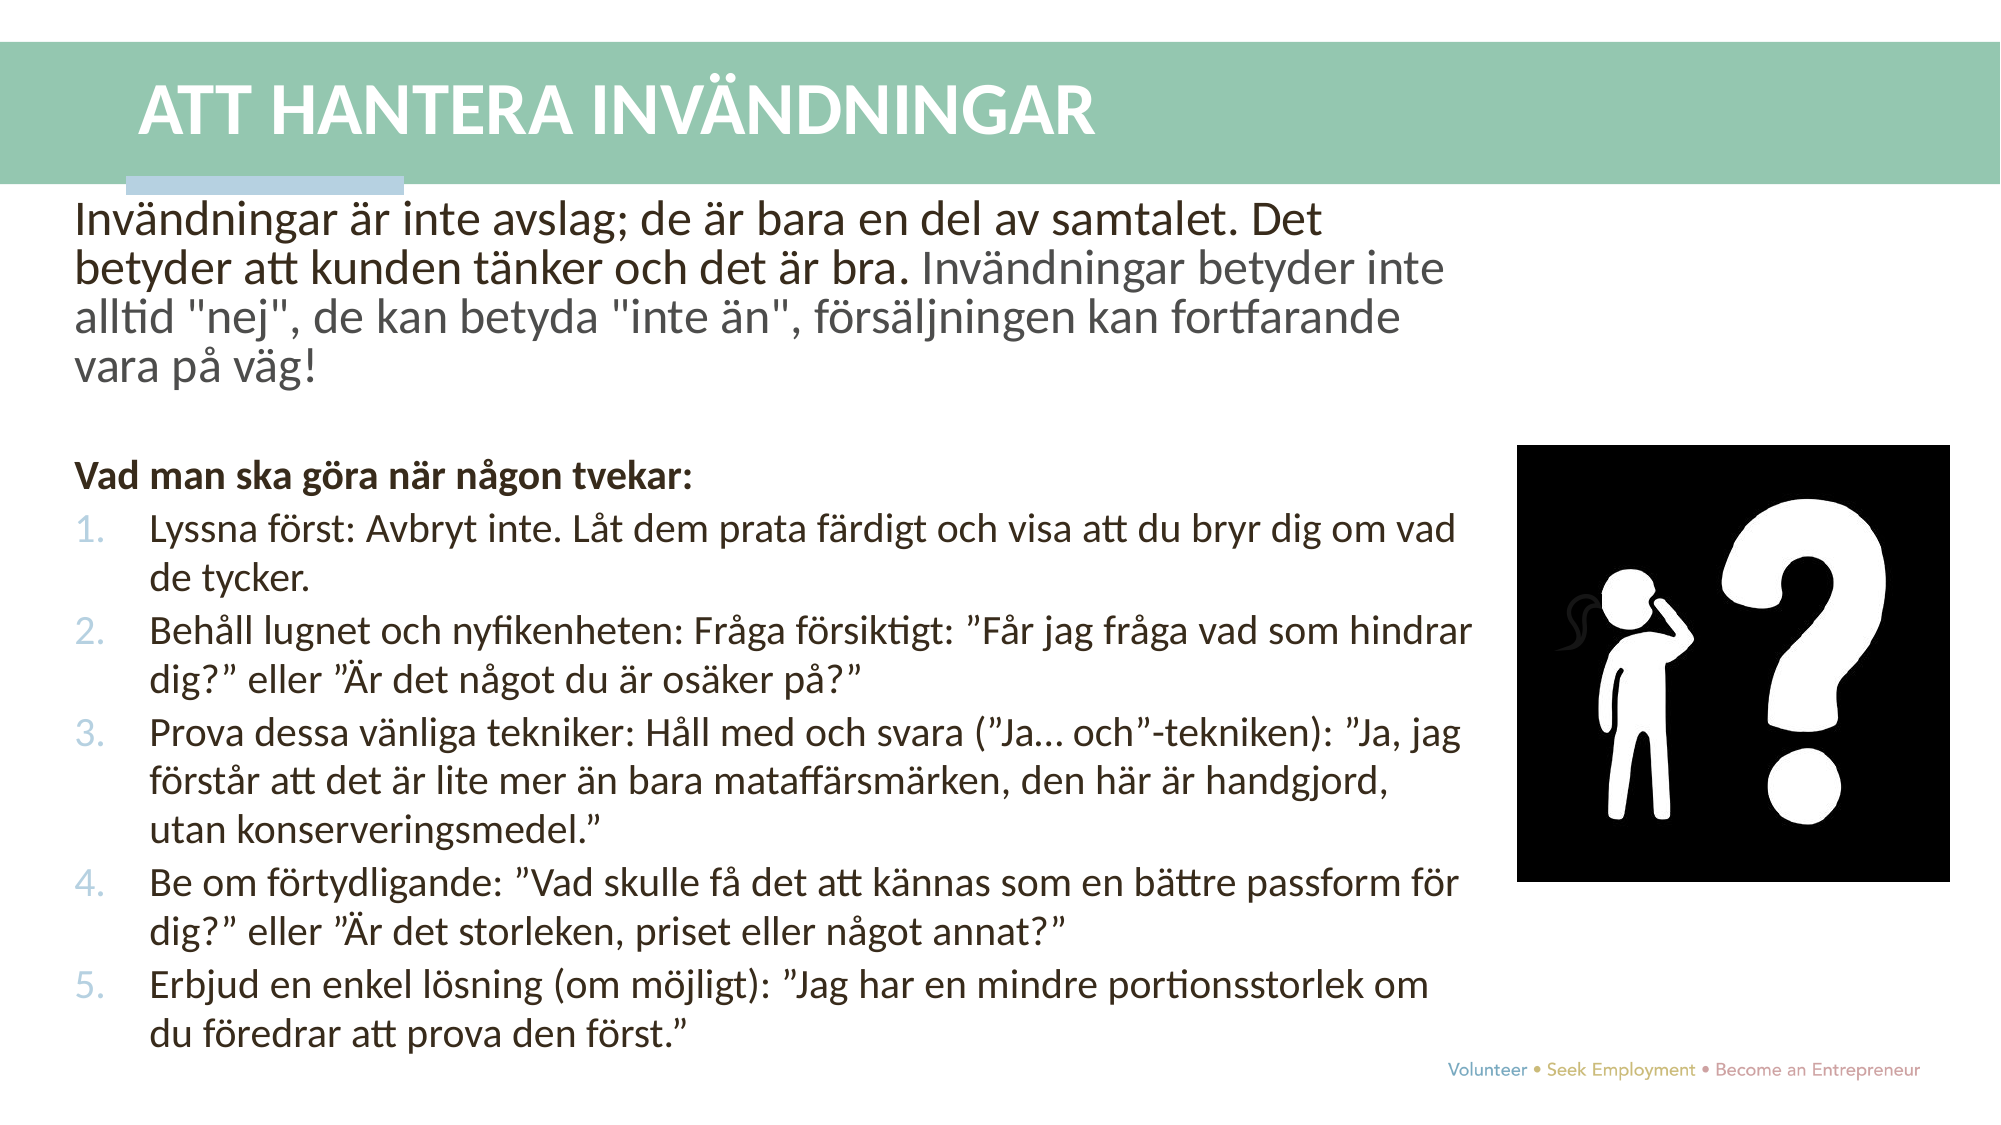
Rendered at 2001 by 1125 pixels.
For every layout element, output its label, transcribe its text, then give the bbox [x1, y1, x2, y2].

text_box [1517, 445, 1950, 882]
list Invändningar är inte avslag; de är bara en del av samtalet. Det betyder att kunden tänker och det är bra. Invändningar betyder inte alltid "nej", de kan betyda "inte än", försäljningen kan fortfarande vara på väg! Vad man ska göra när någon tvekar: Lyssna först: Avbryt inte. Låt dem prata färdigt och visa att du bryr dig om vad de tycker. Behåll lugnet och nyfikenheten: Fråga försiktigt: ”Får jag fråga vad som hindrar dig?” eller ”Är det något du är osäker på?” Prova dessa vänliga tekniker: Håll med och svara (”Ja… och”-tekniken): ”Ja, jag förstår att det är lite mer än bara mataffärsmärken, den här är handgjord, utan konserveringsmedel.” Be om förtydligande: ”Vad skulle få det att kännas som en bättre passform för dig?” eller ”Är det storleken, priset eller något annat?” Erbjud en enkel lösning (om möjligt): ”Jag har en mindre portionsstorlek om du föredrar att prova den först.” [59, 189, 1489, 936]
picture [1418, 1046, 1971, 1103]
list ATT HANTERA INVÄNDNINGAR [123, 51, 1913, 170]
